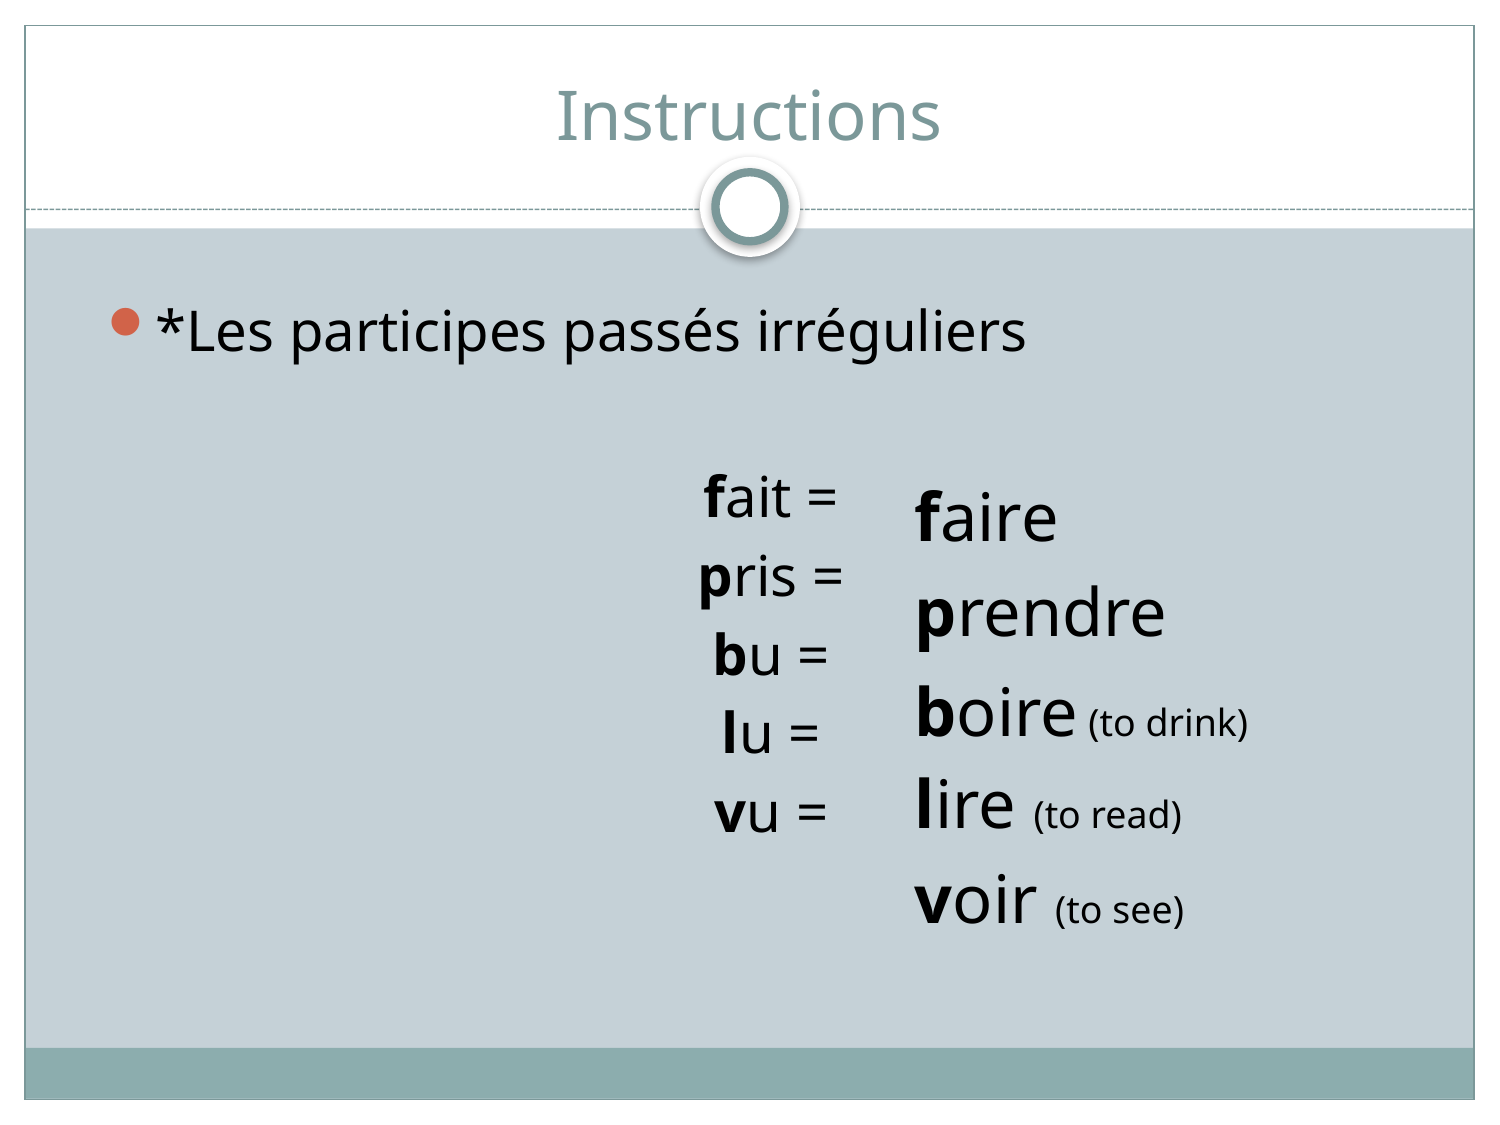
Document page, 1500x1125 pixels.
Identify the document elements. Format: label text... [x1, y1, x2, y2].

text_box lire (to read) [900, 754, 1375, 850]
list *Les participes passés irréguliers fait = pris = bu = lu = vu = [92, 287, 1450, 988]
text_box prendre [900, 562, 1225, 658]
text_box faire [900, 467, 1225, 562]
text_box boire (to drink) [899, 662, 1413, 758]
text_box voir (to see) [900, 849, 1325, 945]
title Instructions [49, 37, 1450, 162]
